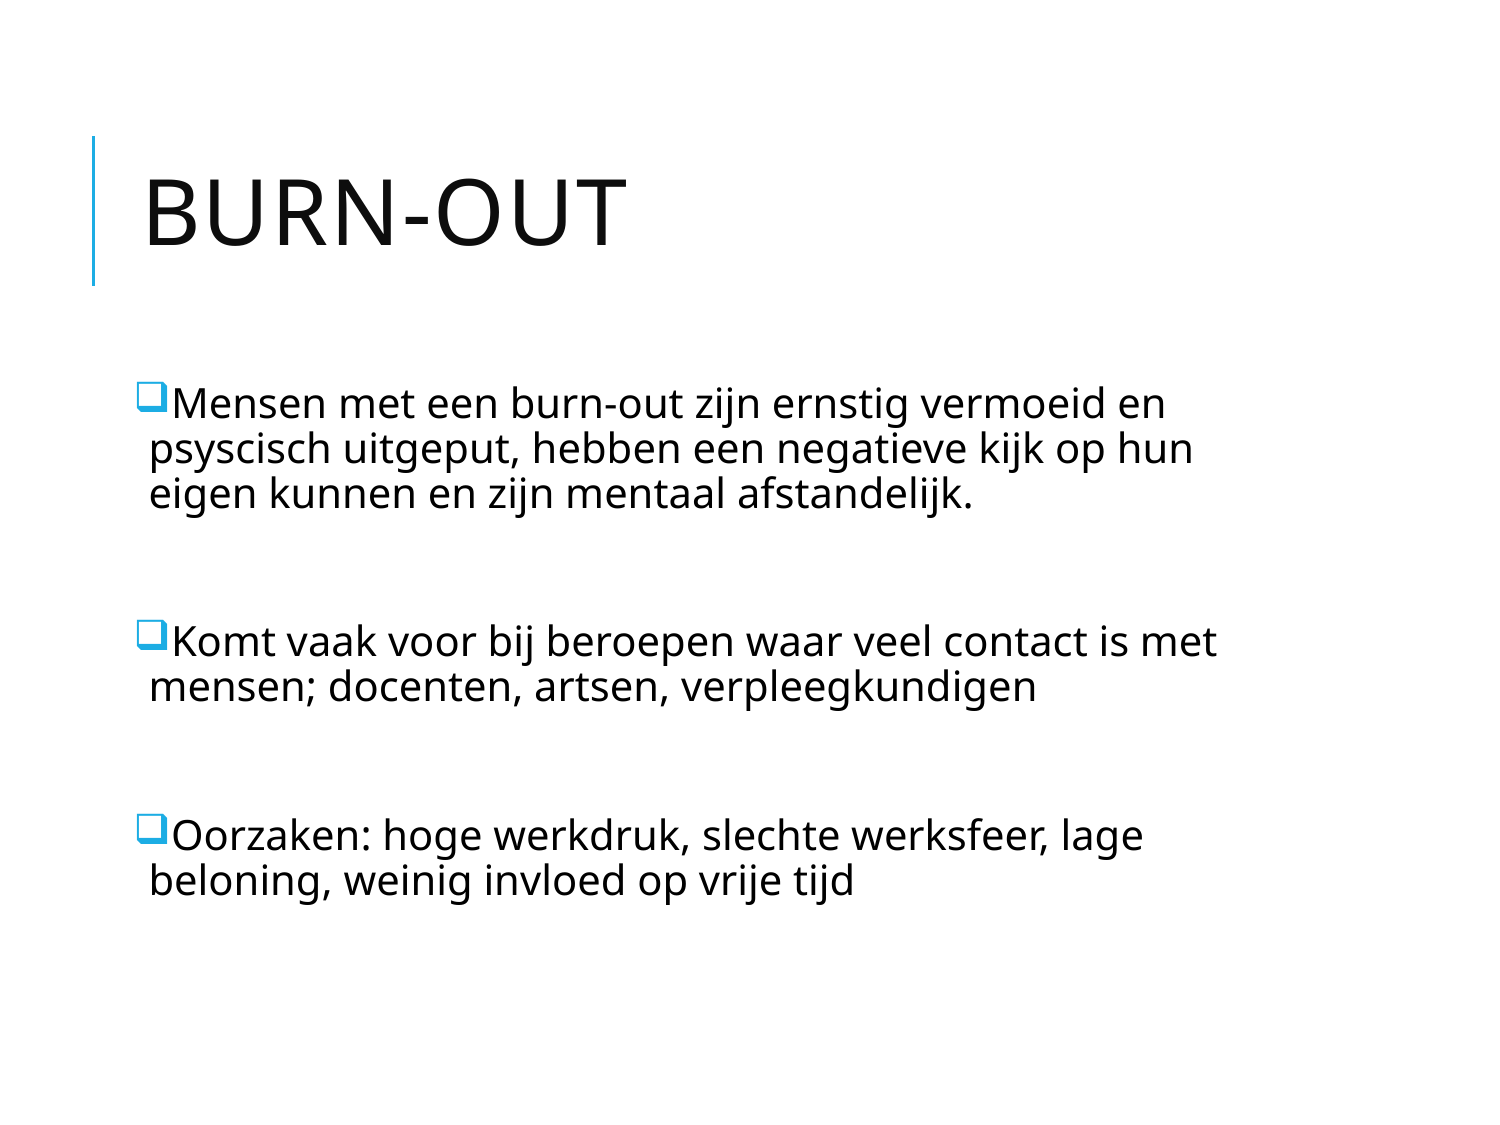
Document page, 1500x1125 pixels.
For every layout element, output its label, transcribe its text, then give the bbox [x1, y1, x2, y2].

list Mensen met een burn-out zijn ernstig vermoeid en psyscisch uitgeput, hebben een negatieve kijk op hun eigen kunnen en zijn mentaal afstandelijk. Komt vaak voor bij beroepen waar veel contact is met mensen; docenten, artsen, verpleegkundigen Oorzaken: hoge werkdruk, slechte werksfeer, lage beloning, weinig invloed op vrije tijd [126, 375, 1322, 1035]
title Burn-out [126, 96, 1322, 342]
